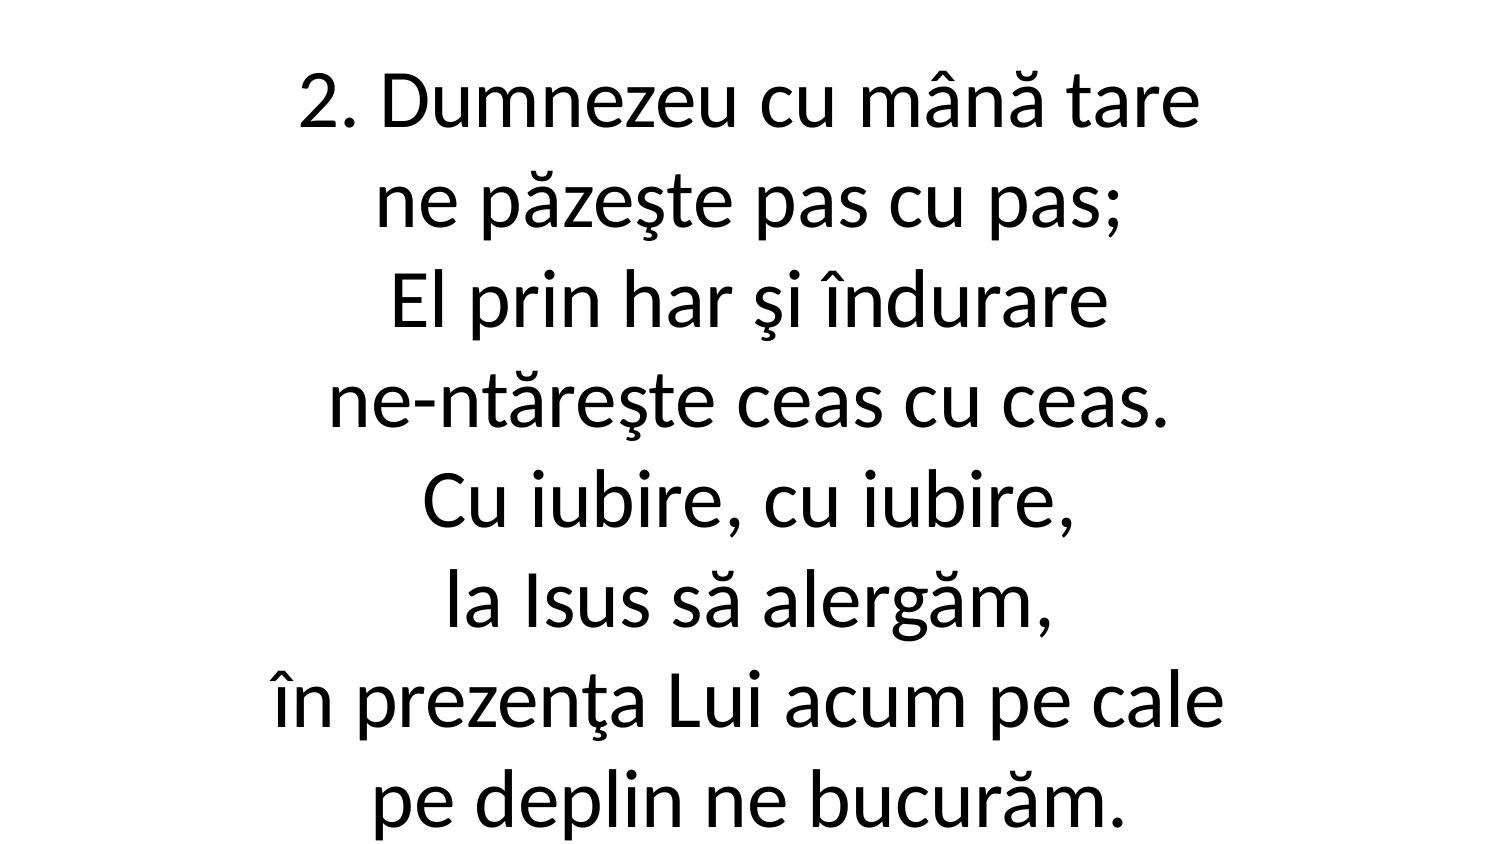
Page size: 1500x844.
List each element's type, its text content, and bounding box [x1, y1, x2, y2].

text_box 2. Dumnezeu cu mână tare ne păzeşte pas cu pas; El prin har şi îndurare ne-ntăreşte ceas cu ceas. Cu iubire, cu iubire, la Isus să alergăm, în prezenţa Lui acum pe cale pe deplin ne bucurăm. [257, 0, 1243, 844]
